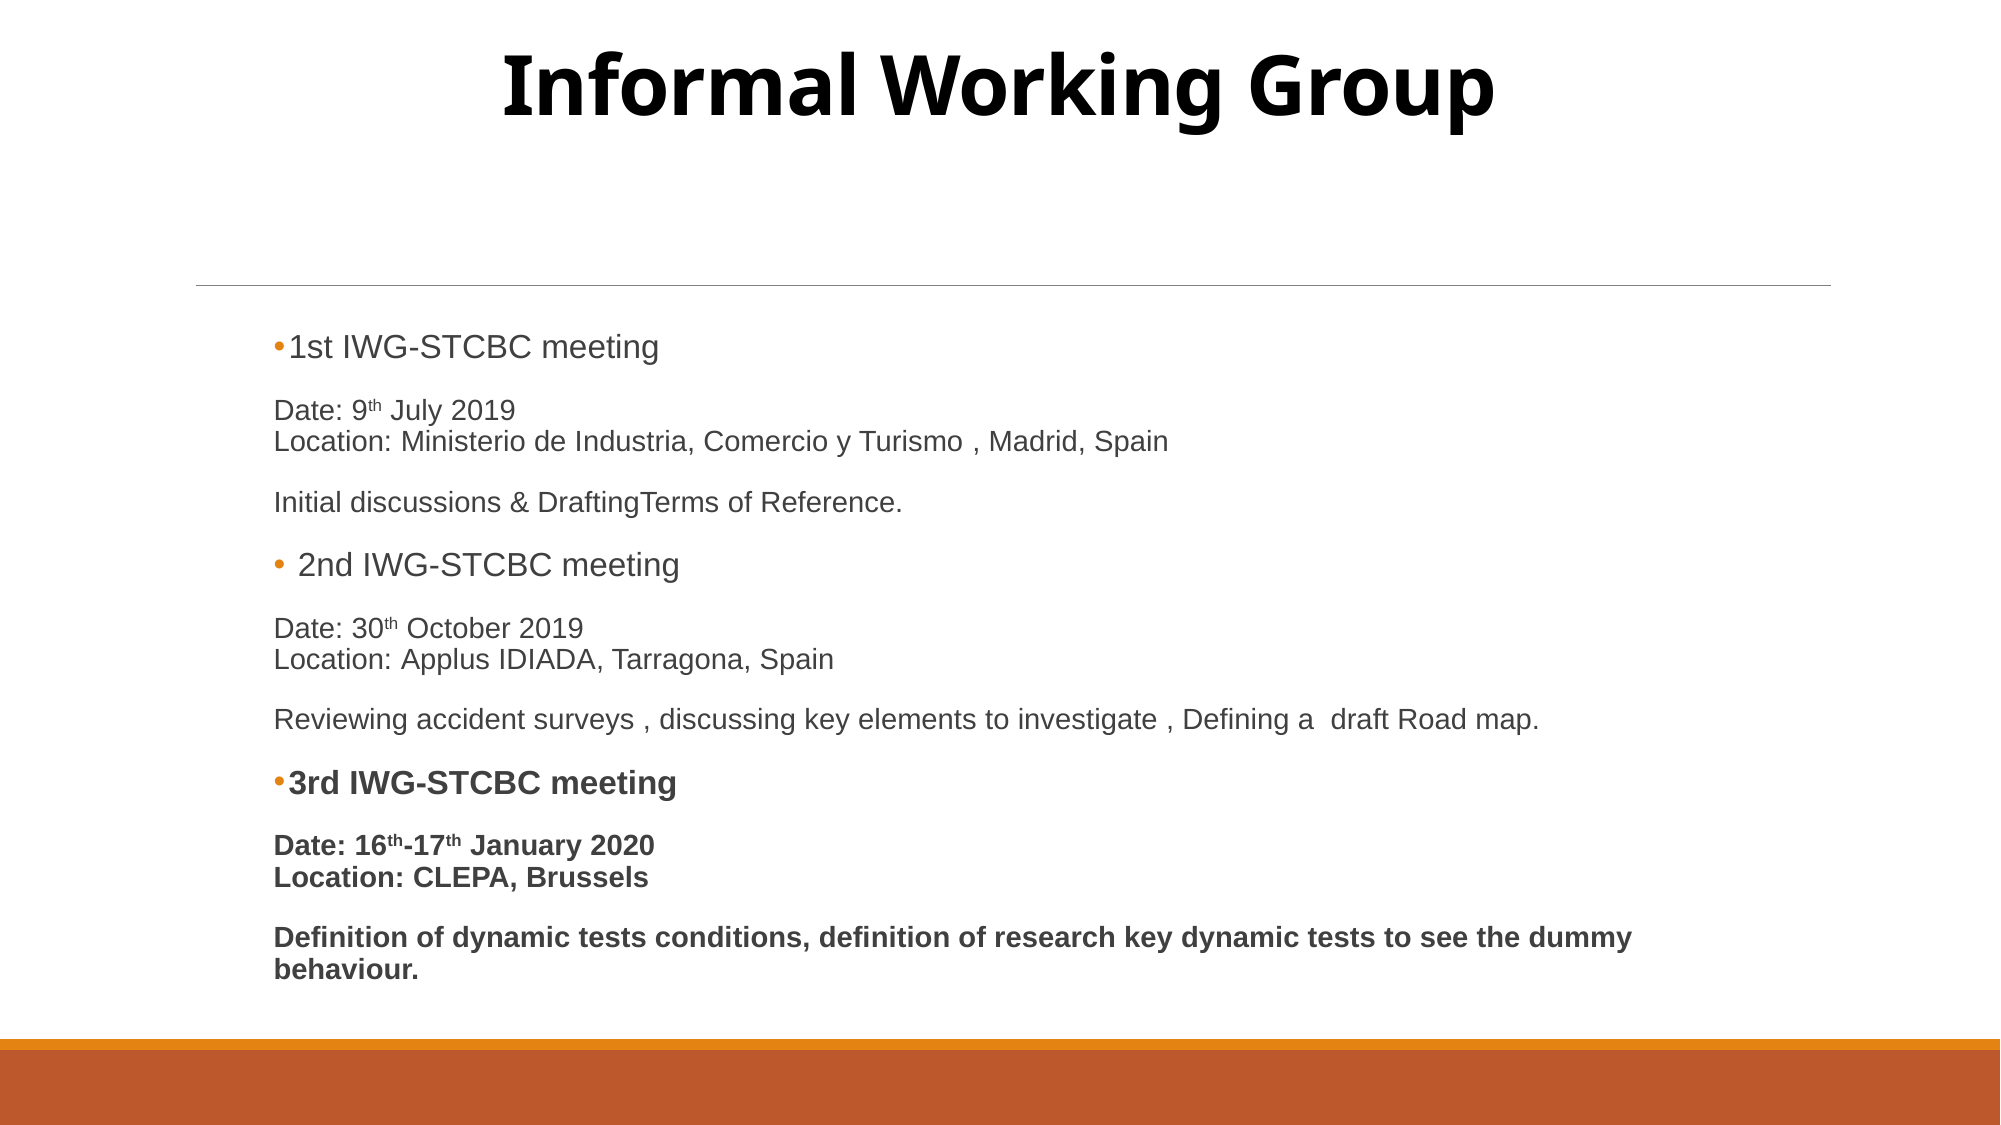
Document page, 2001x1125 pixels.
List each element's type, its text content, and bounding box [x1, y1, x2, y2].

text_box Informal Working Group [249, 7, 1750, 173]
text_box 1st IWG-STCBC meeting Date: 9th July 2019 Location: Ministerio de Industria, Comercio y Turismo , Madrid, Spain Initial discussions & DraftingTerms of Reference. 2nd IWG-STCBC meeting Date: 30th October 2019 Location: Applus IDIADA, Tarragona, Spain Reviewing accident surveys , discussing key elements to investigate , Defining a draft Road map. 3rd IWG-STCBC meeting Date: 16th-17th January 2020 Location: CLEPA, Brussels Definition of dynamic tests conditions, definition of research key dynamic tests to see the dummy behaviour. [273, 243, 1727, 1118]
